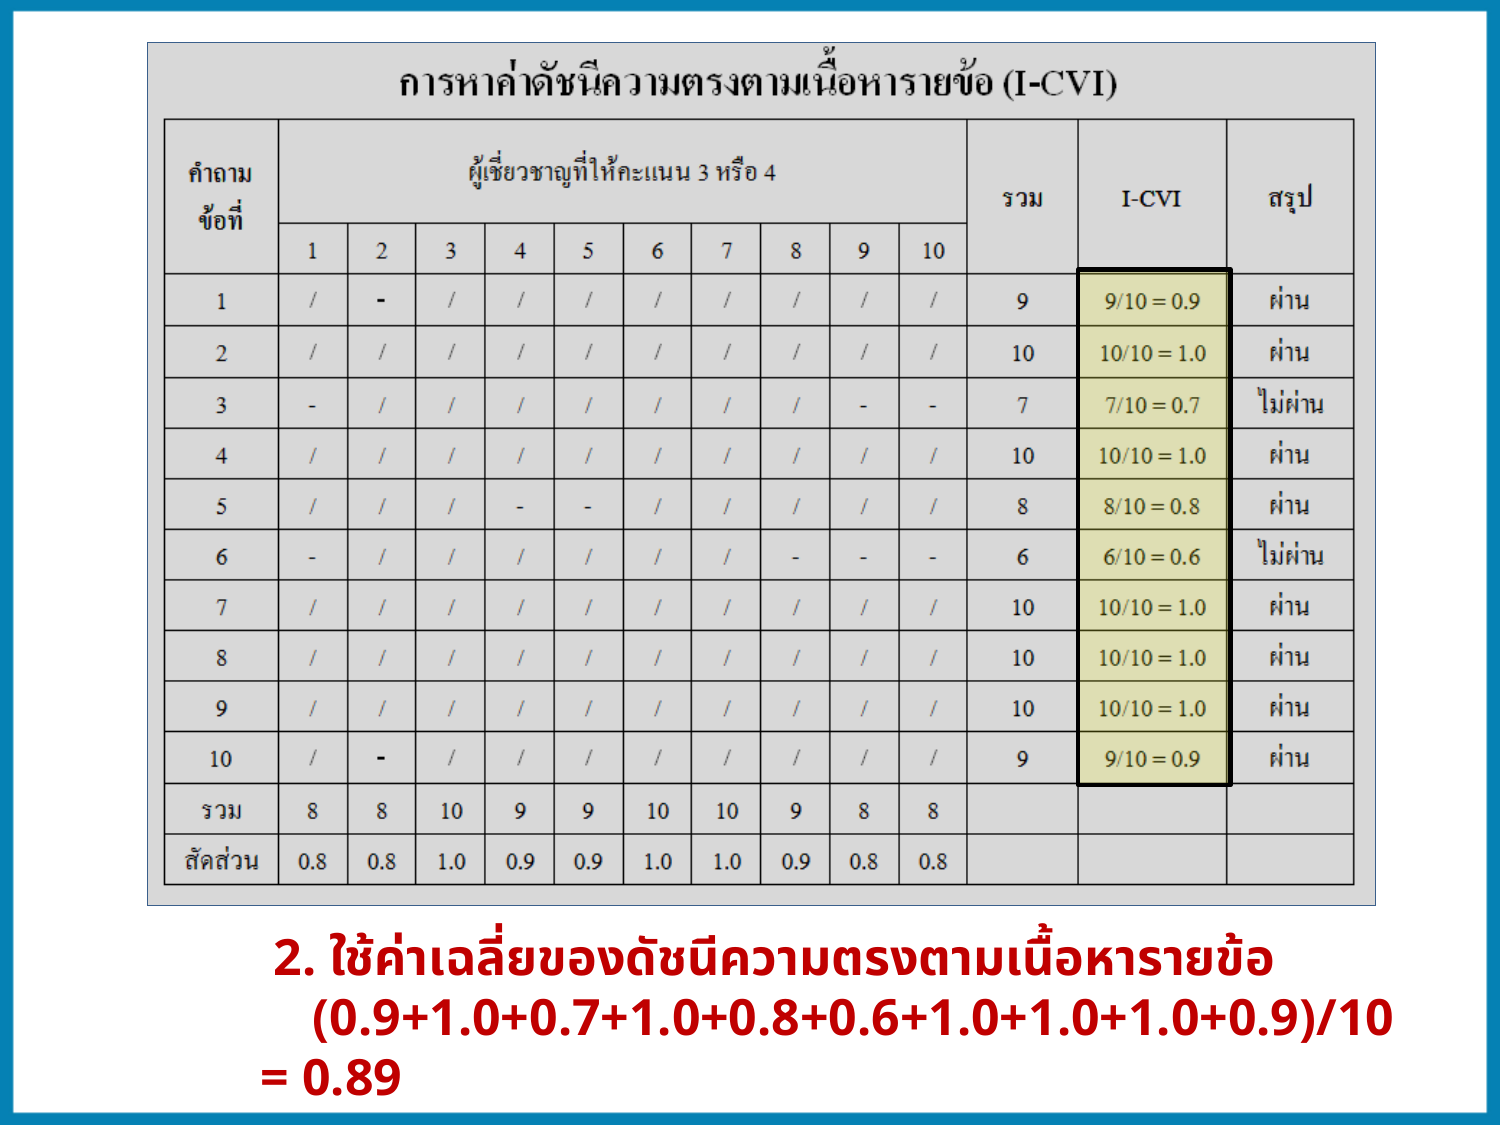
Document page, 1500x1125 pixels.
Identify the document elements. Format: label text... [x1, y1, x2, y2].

picture [13, 11, 1487, 1113]
text_box 2. ใช้ค่าเฉลี่ยของดัชนีความตรงตามเนื้อหารายข้อ (0.9+1.0+0.7+1.0+0.8+0.6+1.0+1.0+1.0+0.9)/10 = 0.89 [246, 918, 1416, 1114]
